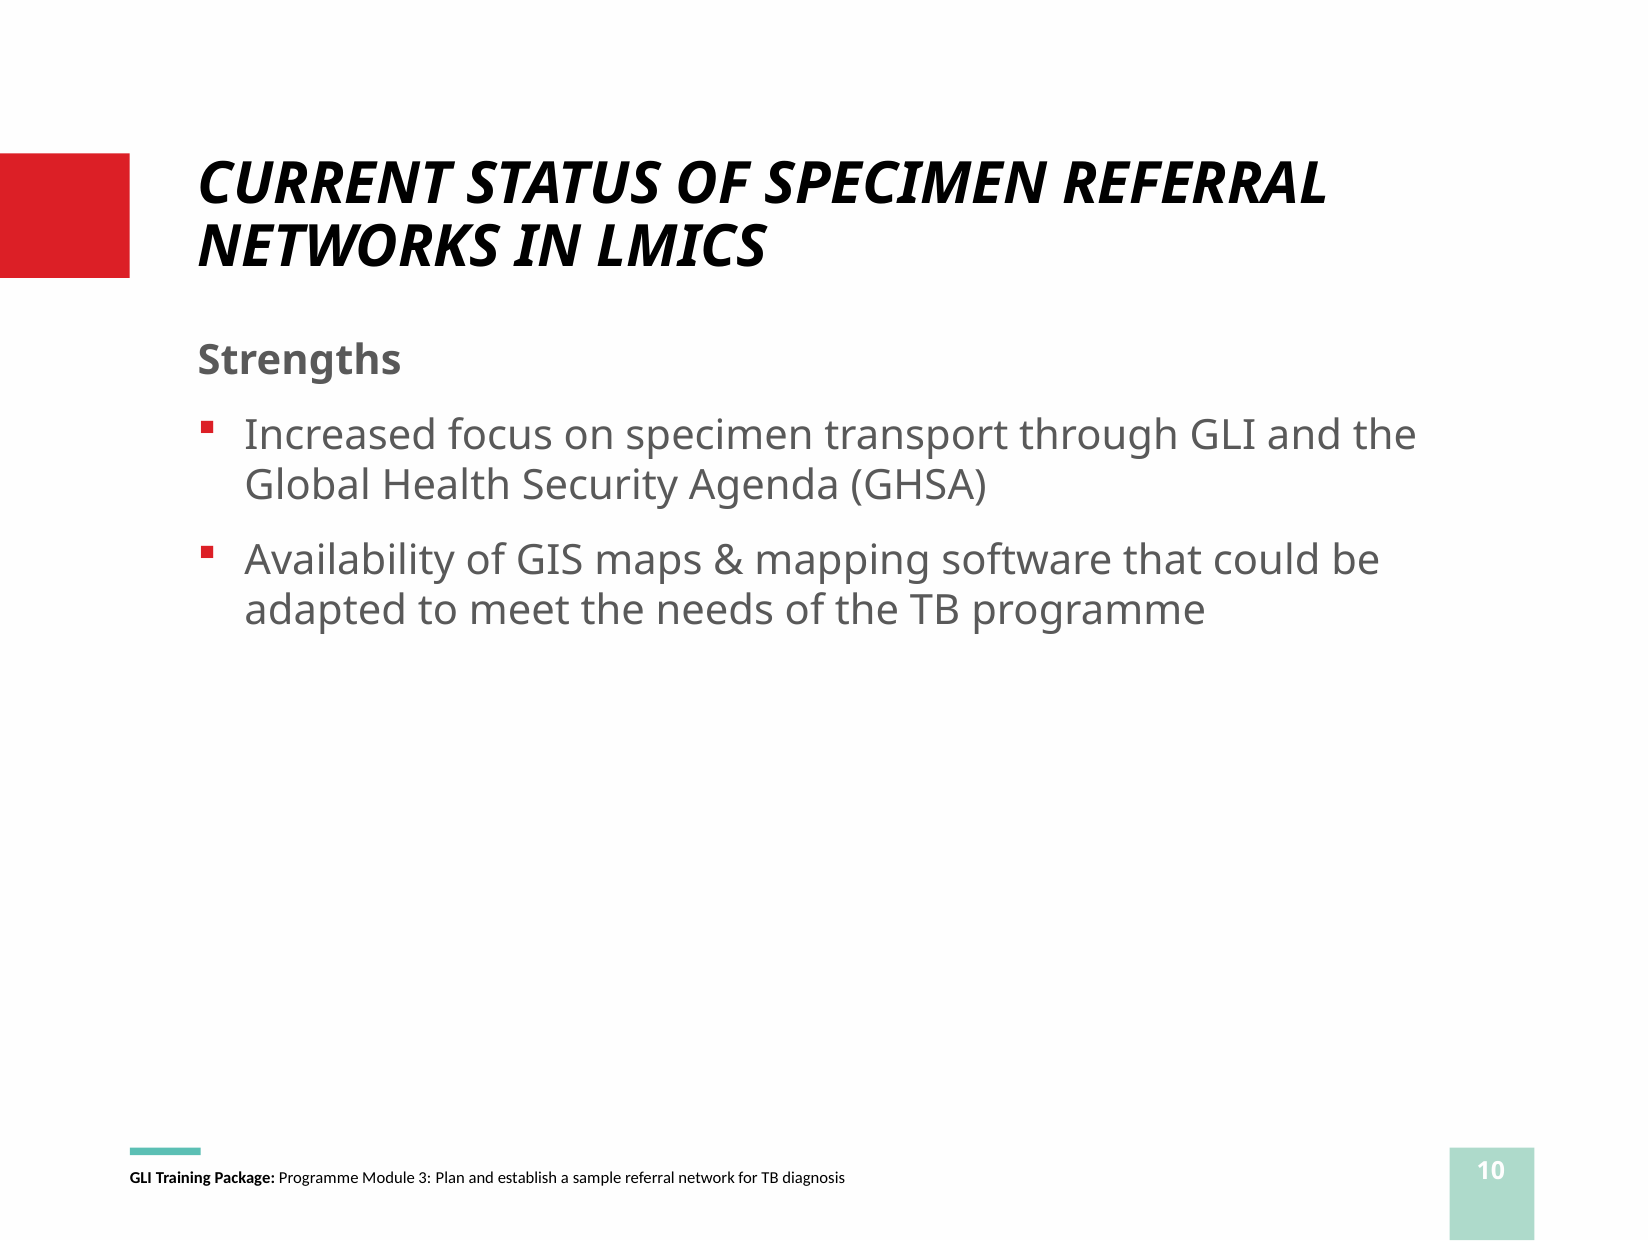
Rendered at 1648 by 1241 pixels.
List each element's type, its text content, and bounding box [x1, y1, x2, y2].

title CURRENT STATUS OF SPECIMEN REFERRAL NETWORKS IN LMICS [197, 153, 1450, 278]
list Strengths Increased focus on specimen transport through GLI and the Global Health Security Agenda (GHSA) Availability of GIS maps & mapping software that could be adapted to meet the needs of the TB programme [197, 332, 1450, 1089]
